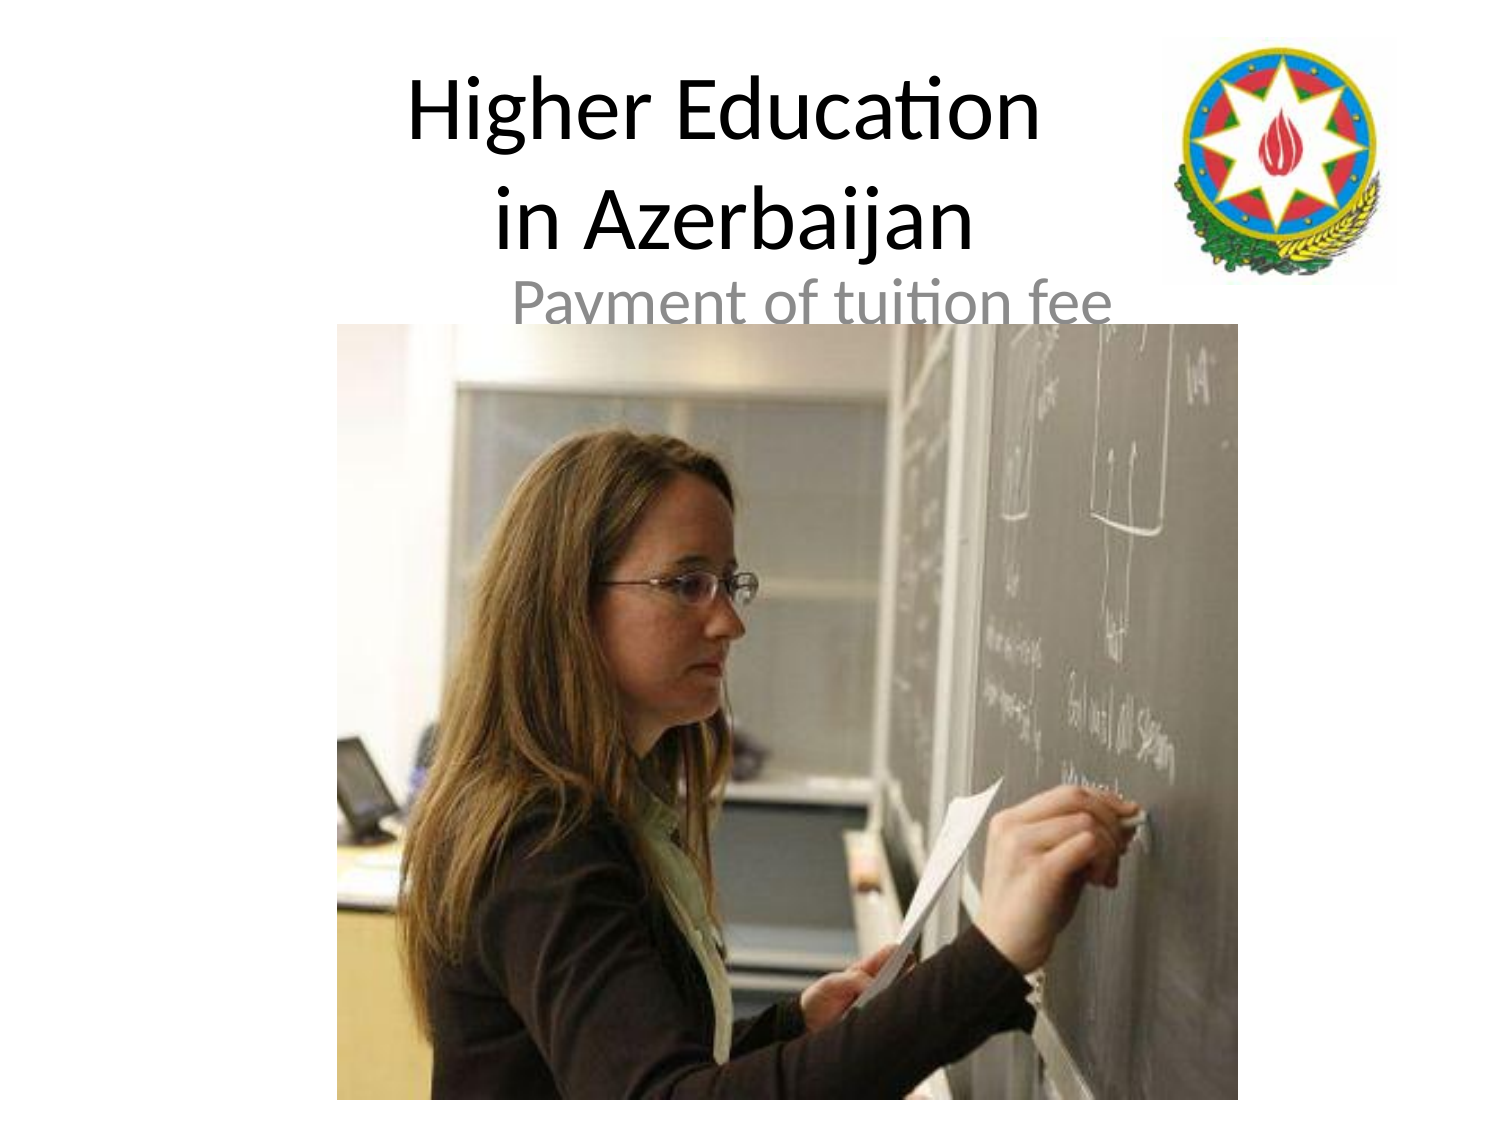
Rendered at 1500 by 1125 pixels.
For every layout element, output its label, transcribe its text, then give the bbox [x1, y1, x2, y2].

title Higher Education in Azerbaijan [87, 37, 1160, 279]
subtitle Payment of tuition fee [287, 249, 1338, 538]
picture [337, 324, 1238, 1101]
picture [1162, 37, 1398, 285]
